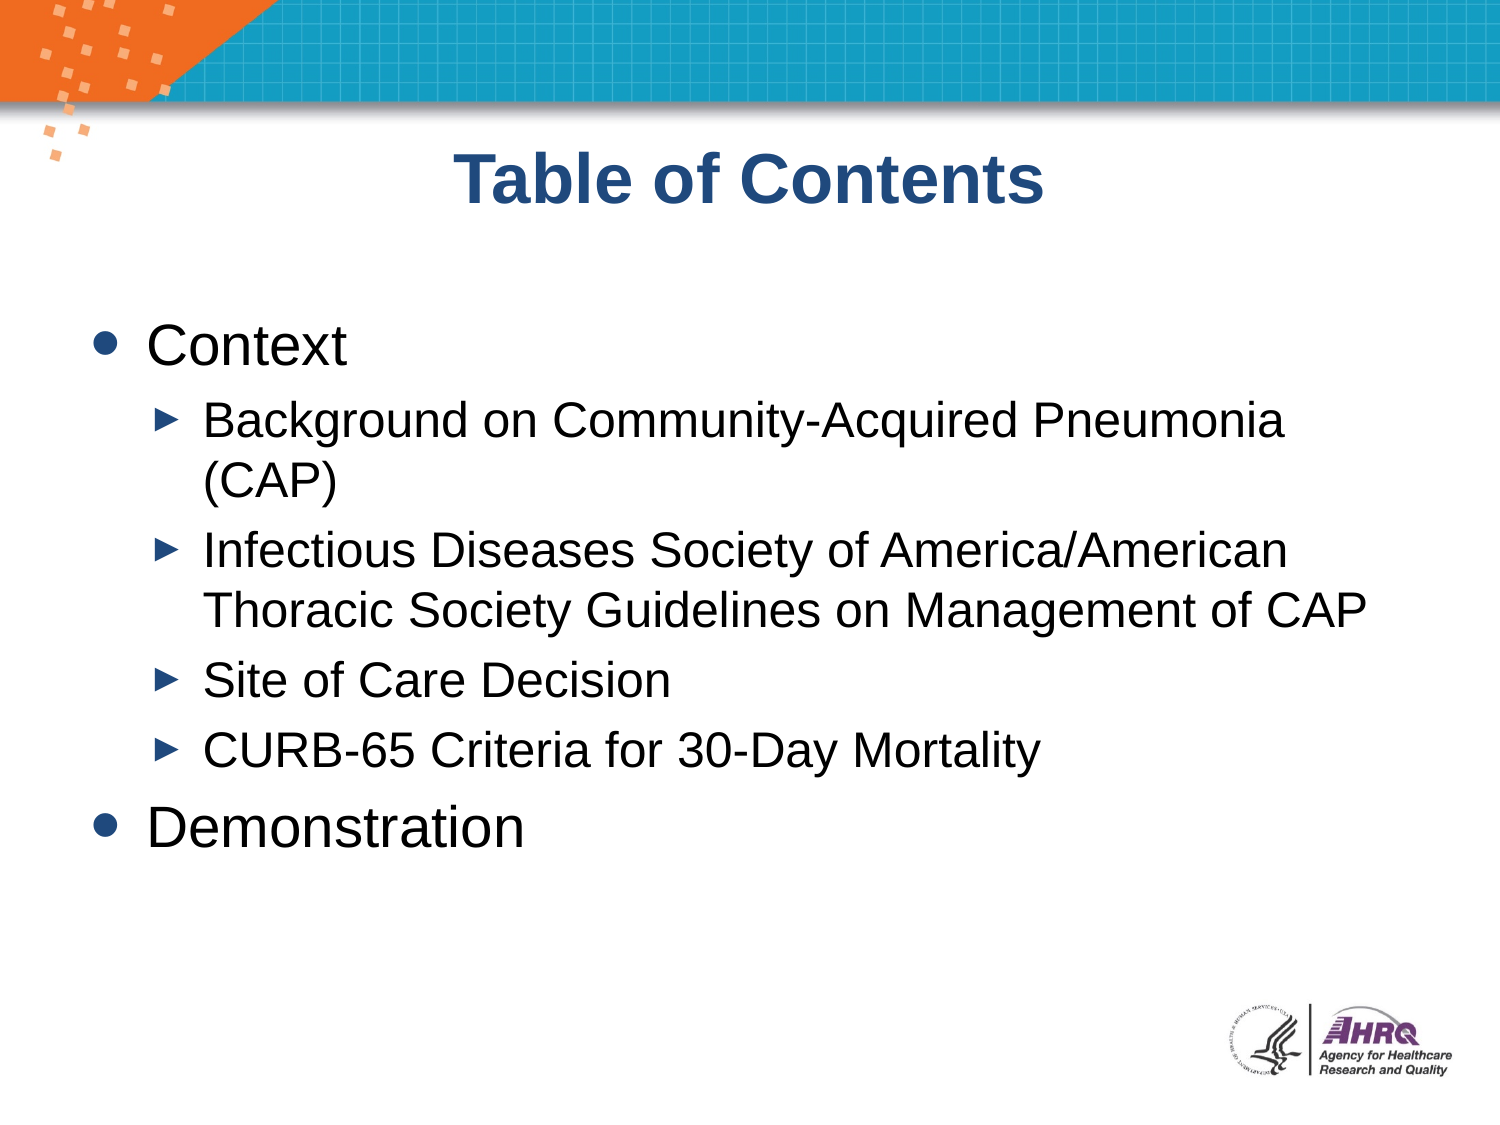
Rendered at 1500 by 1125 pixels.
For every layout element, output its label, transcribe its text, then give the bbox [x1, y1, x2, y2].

title Table of Contents [75, 125, 1425, 227]
picture [1224, 999, 1457, 1081]
list Context Background on Community-Acquired Pneumonia (CAP) Infectious Diseases Society of America/American Thoracic Society Guidelines on Management of CAP Site of Care Decision CURB-65 Criteria for 30-Day Mortality Demonstration [75, 299, 1425, 1000]
picture [0, 0, 1500, 168]
